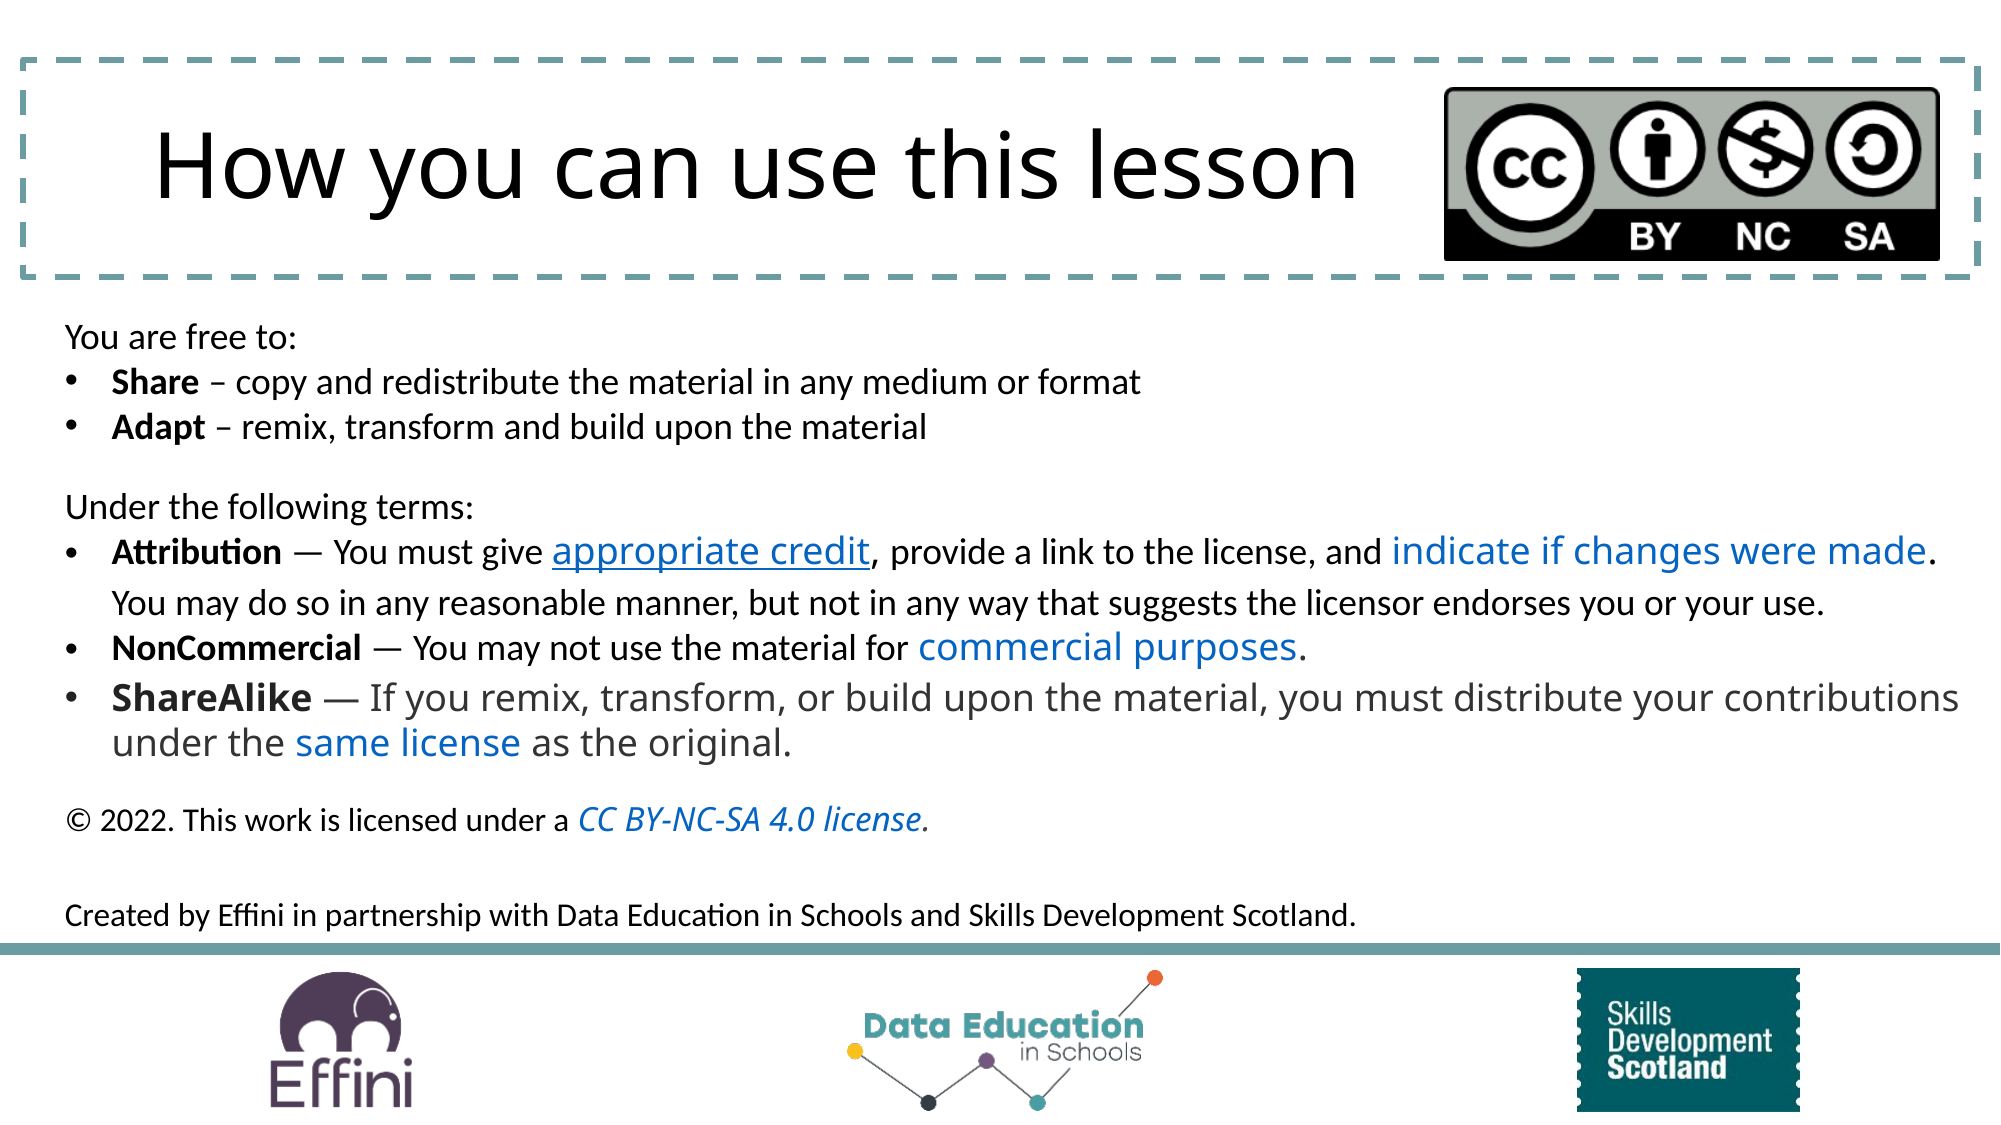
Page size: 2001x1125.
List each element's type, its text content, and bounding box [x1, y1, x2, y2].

title How you can use this lesson [137, 59, 1863, 278]
list © 2022. This work is licensed under a CC BY-NC-SA 4.0 license. [49, 791, 1811, 866]
text_box You are free to: Share – copy and redistribute the material in any medium or format Adapt – remix, transform and build upon the material Under the following terms: Attribution — You must give appropriate credit, provide a link to the license, and indicate if changes were made. You may do so in any reasonable manner, but not in any way that suggests the licensor endorses you or your use. NonCommercial — You may not use the material for commercial purposes. ShareAlike — If you remix, transform, or build upon the material, you must distribute your contributions under the same license as the original. [49, 304, 1978, 778]
picture [1577, 968, 1800, 1112]
text_box [0, 943, 2000, 955]
text_box Created by Effini in partnership with Data Education in Schools and Skills Development Scotland. [49, 866, 2000, 942]
picture [1444, 87, 1940, 261]
picture [248, 961, 434, 1115]
picture [847, 970, 1164, 1111]
